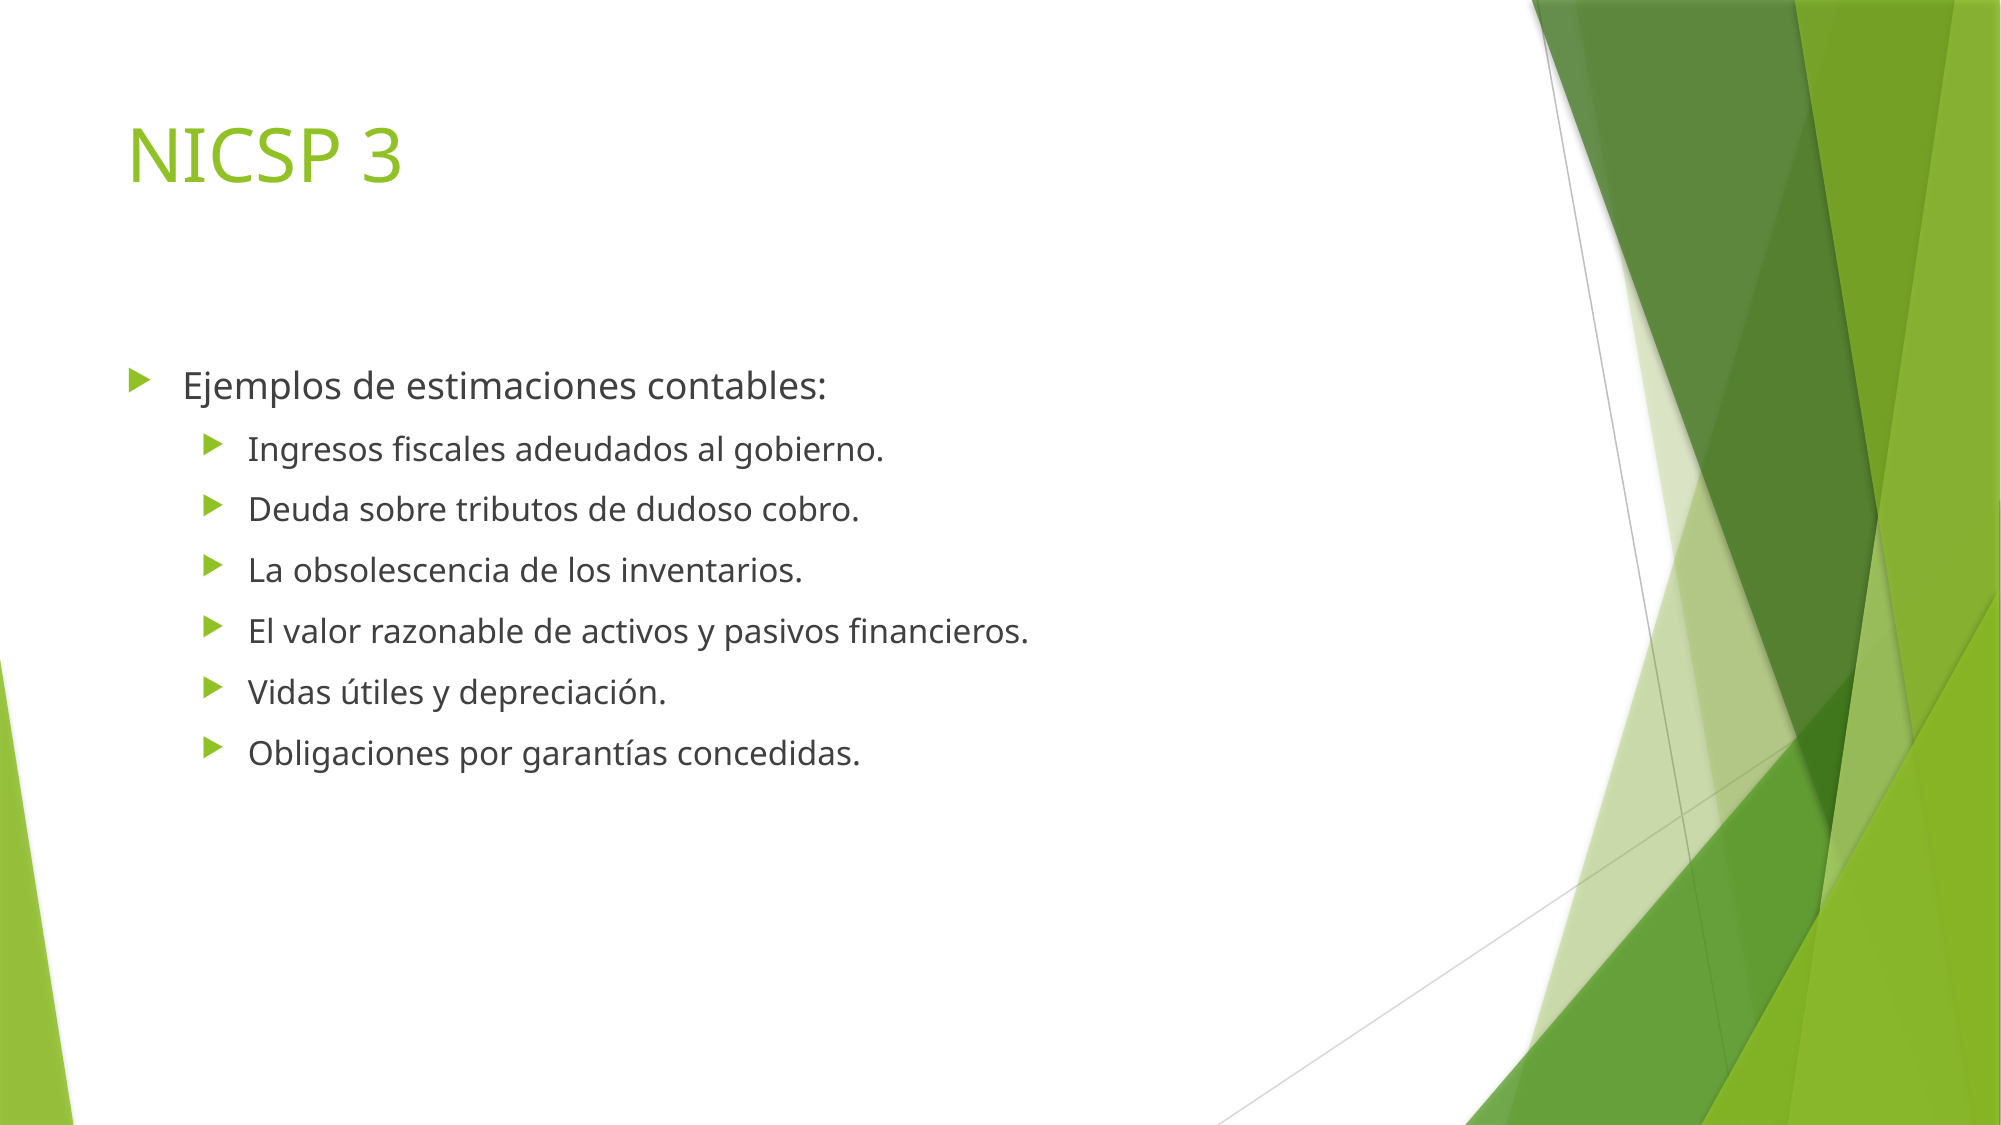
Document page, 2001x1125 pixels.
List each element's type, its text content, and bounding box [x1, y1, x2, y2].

list Ejemplos de estimaciones contables: Ingresos fiscales adeudados al gobierno. Deuda sobre tributos de dudoso cobro. La obsolescencia de los inventarios. El valor razonable de activos y pasivos financieros. Vidas útiles y depreciación. Obligaciones por garantías concedidas. [111, 354, 1522, 992]
title NICSP 3 [111, 99, 1522, 317]
